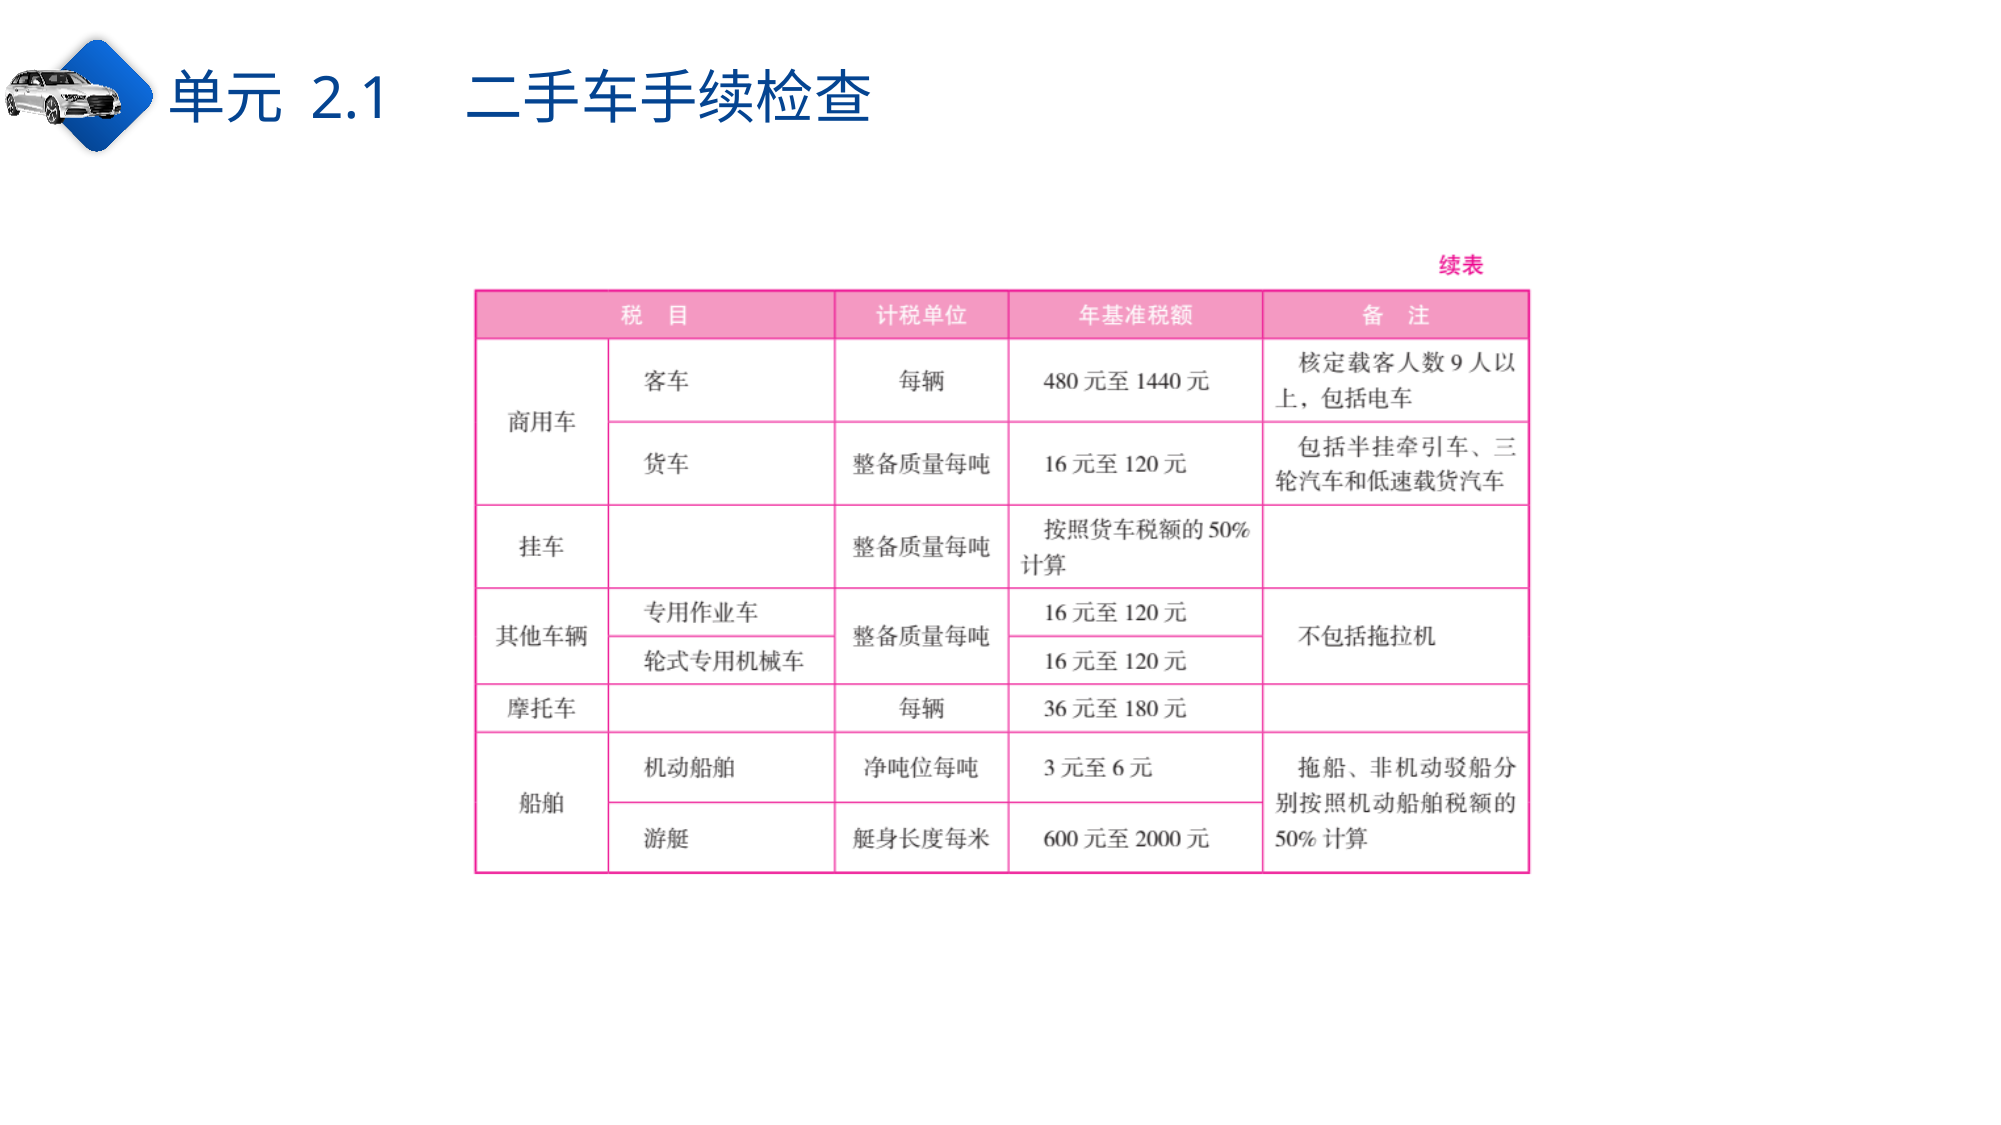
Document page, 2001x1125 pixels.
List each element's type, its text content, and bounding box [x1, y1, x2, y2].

text_box 单元 2.1 二手车手续检查 [152, 52, 888, 138]
picture [466, 243, 1534, 882]
picture [0, 31, 125, 157]
